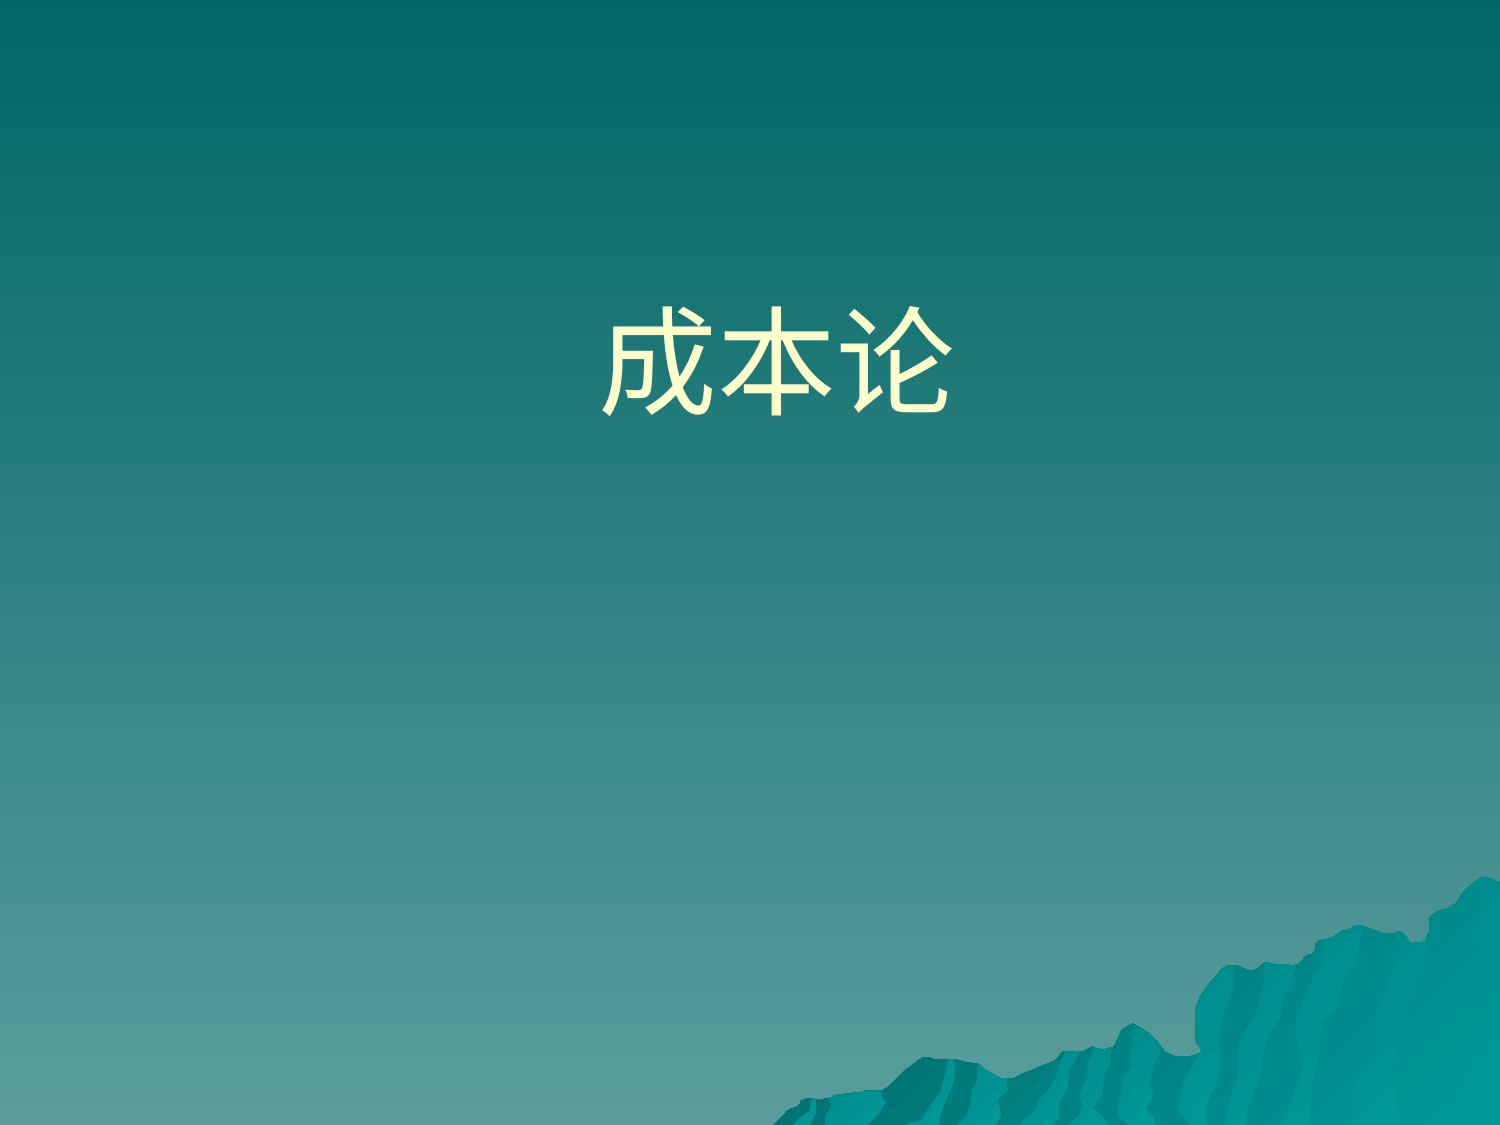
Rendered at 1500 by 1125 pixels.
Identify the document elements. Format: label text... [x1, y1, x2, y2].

title 成本论 [112, 137, 1388, 438]
